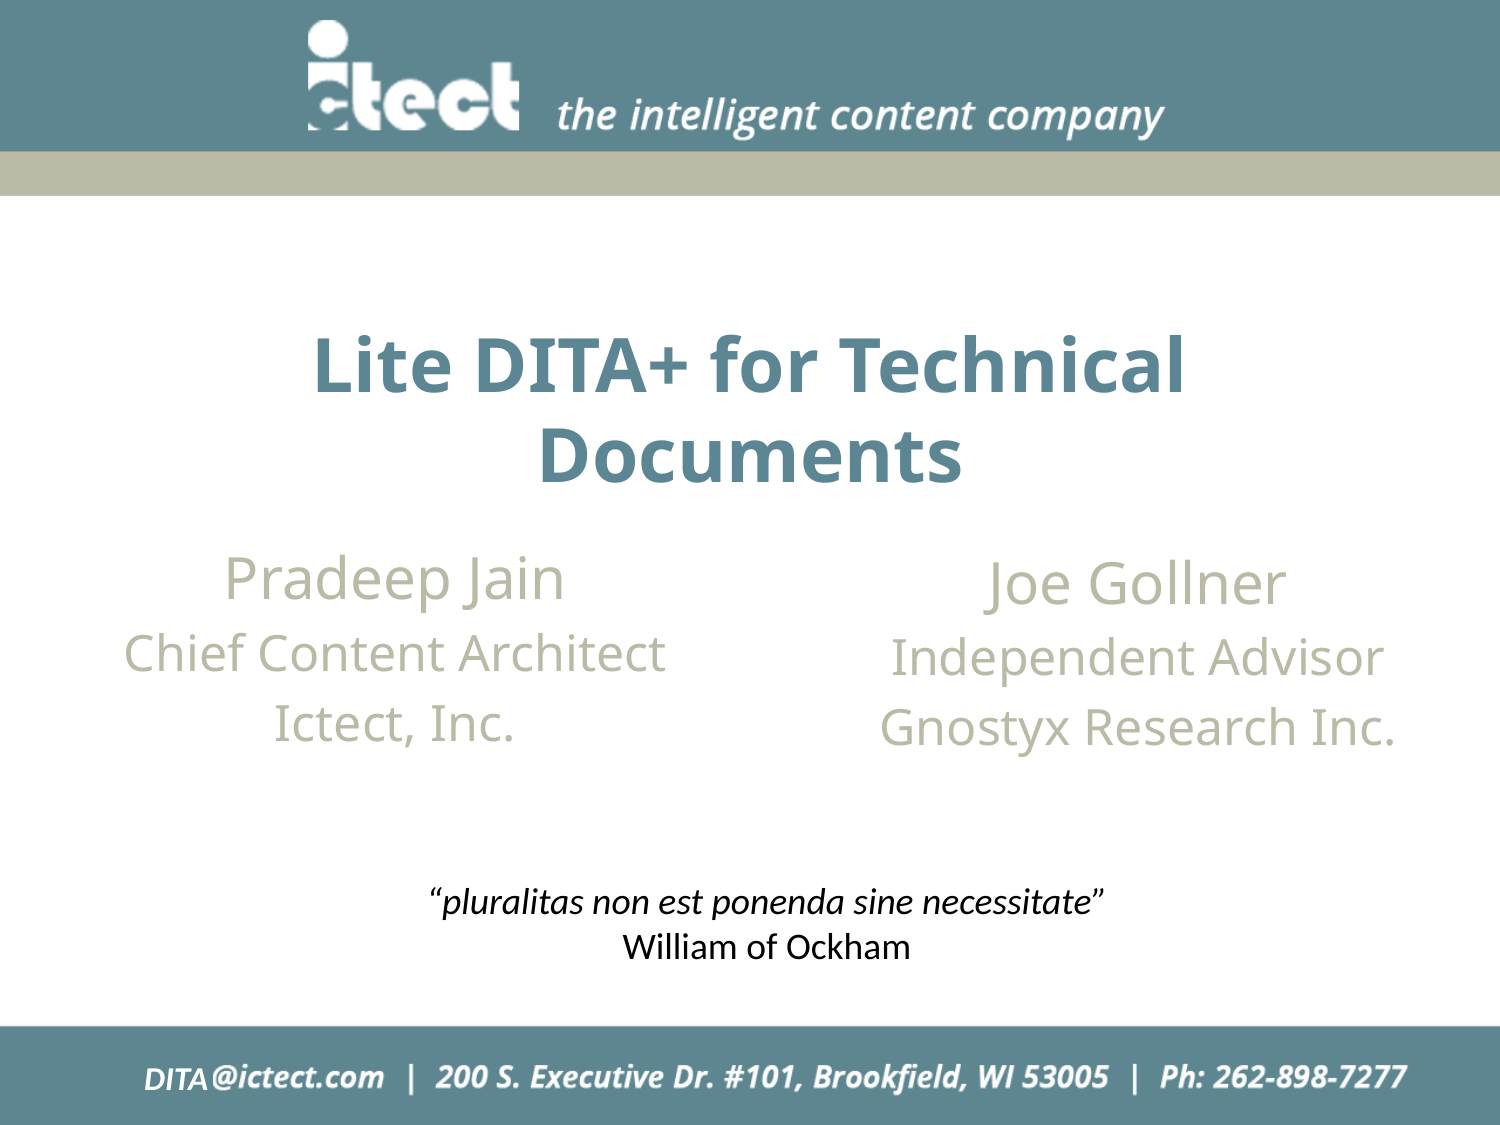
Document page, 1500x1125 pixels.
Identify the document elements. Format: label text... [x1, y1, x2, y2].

title Lite DITA+ for Technical Documents [99, 310, 1400, 561]
text_box DITA [216, 1050, 236, 1105]
subtitle Joe Gollner Independent Advisor Gnostyx Research Inc. [801, 538, 1475, 826]
text_box “pluralitas non est ponenda sine necessitate” William of Ockham [411, 869, 1123, 975]
text_box Pradeep Jain Chief Content Architect Ictect, Inc. [99, 533, 691, 822]
picture [0, 0, 1500, 1125]
